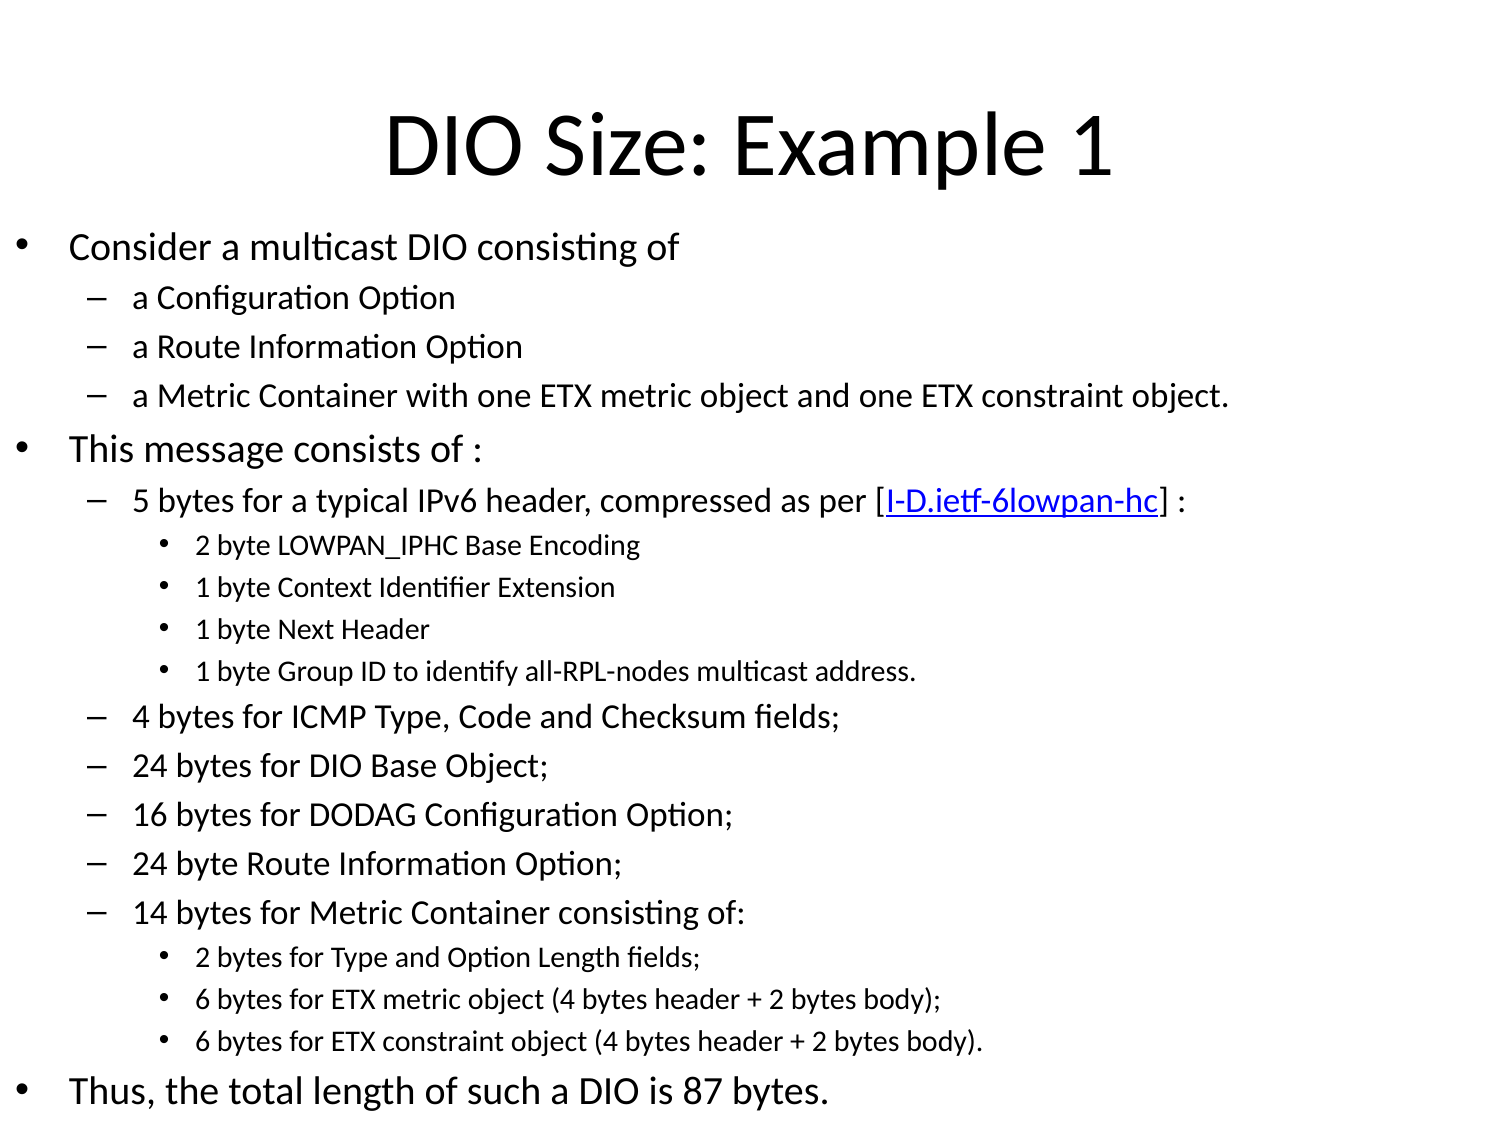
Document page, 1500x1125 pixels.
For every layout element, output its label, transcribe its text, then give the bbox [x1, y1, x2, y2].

title DIO Size: Example 1 [75, 45, 1425, 212]
list Consider a multicast DIO consisting of a Configuration Option a Route Information Option a Metric Container with one ETX metric object and one ETX constraint object. This message consists of : 5 bytes for a typical IPv6 header, compressed as per [I-D.ietf-6lowpan-hc] : 2 byte LOWPAN_IPHC Base Encoding 1 byte Context Identifier Extension 1 byte Next Header 1 byte Group ID to identify all-RPL-nodes multicast address. 4 bytes for ICMP Type, Code and Checksum fields; 24 bytes for DIO Base Object; 16 bytes for DODAG Configuration Option; 24 byte Route Information Option; 14 bytes for Metric Container consisting of: 2 bytes for Type and Option Length fields; 6 bytes for ETX metric object (4 bytes header + 2 bytes body); 6 bytes for ETX constraint object (4 bytes header + 2 bytes body). Thus, the total length of such a DIO is 87 bytes. [0, 212, 1500, 1125]
